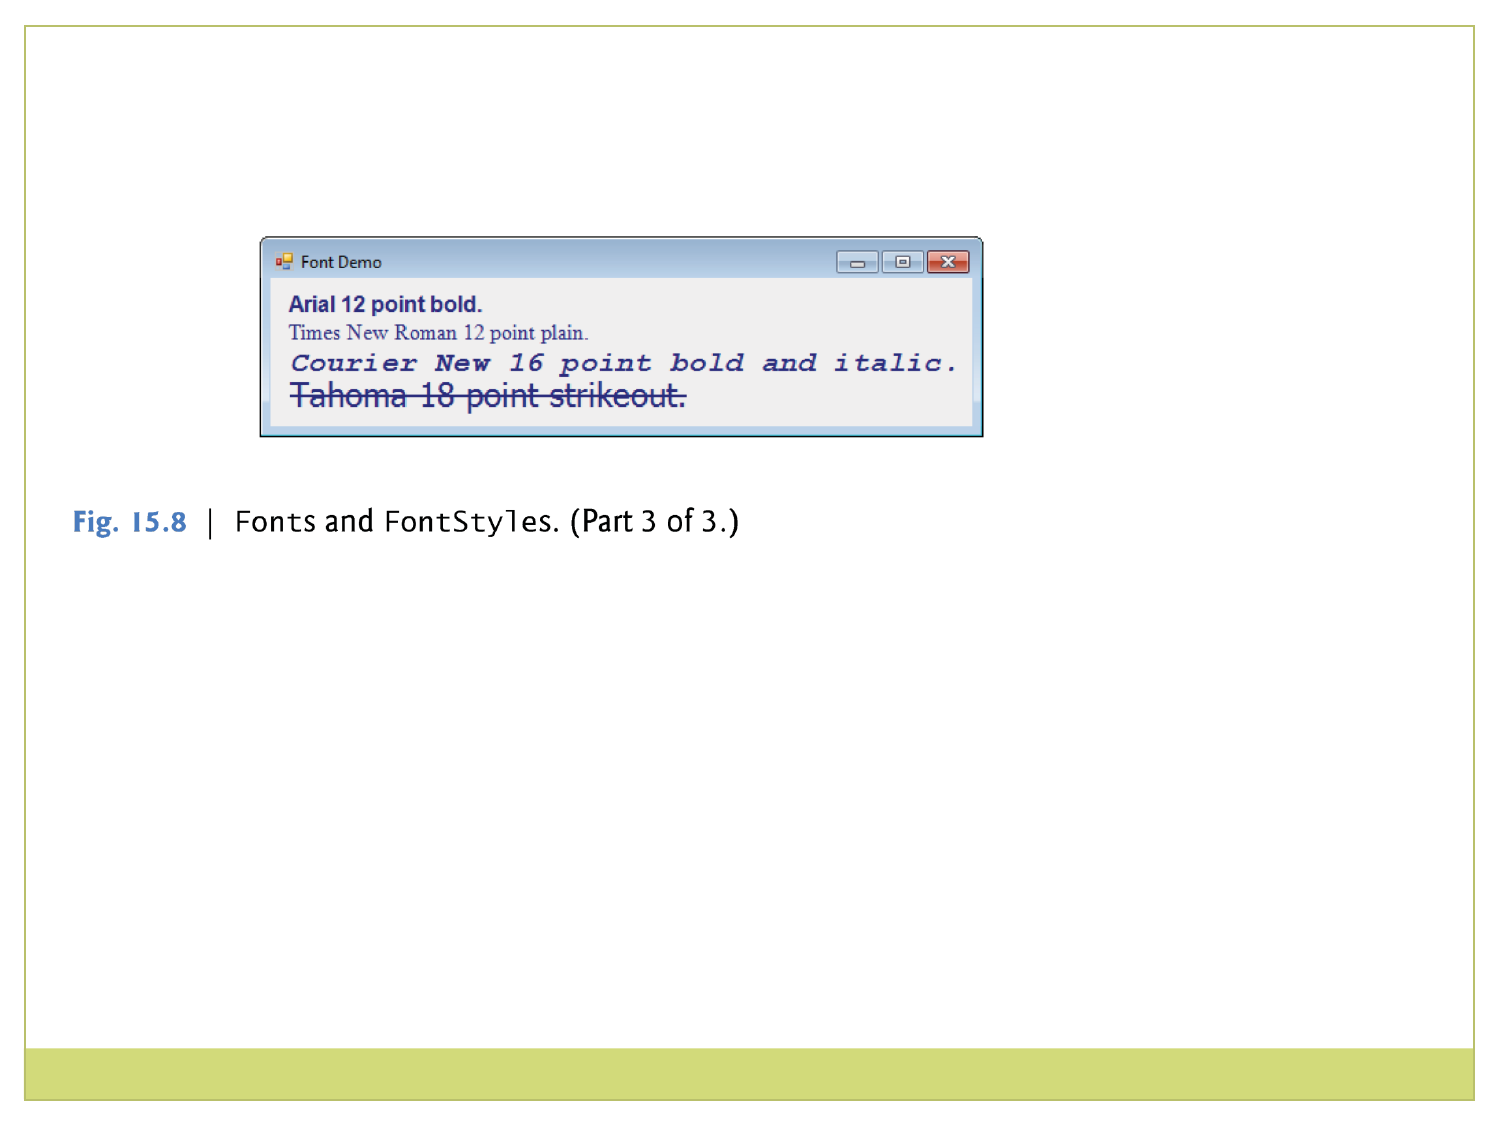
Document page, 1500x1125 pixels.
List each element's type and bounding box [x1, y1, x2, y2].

picture [0, 106, 1500, 1018]
